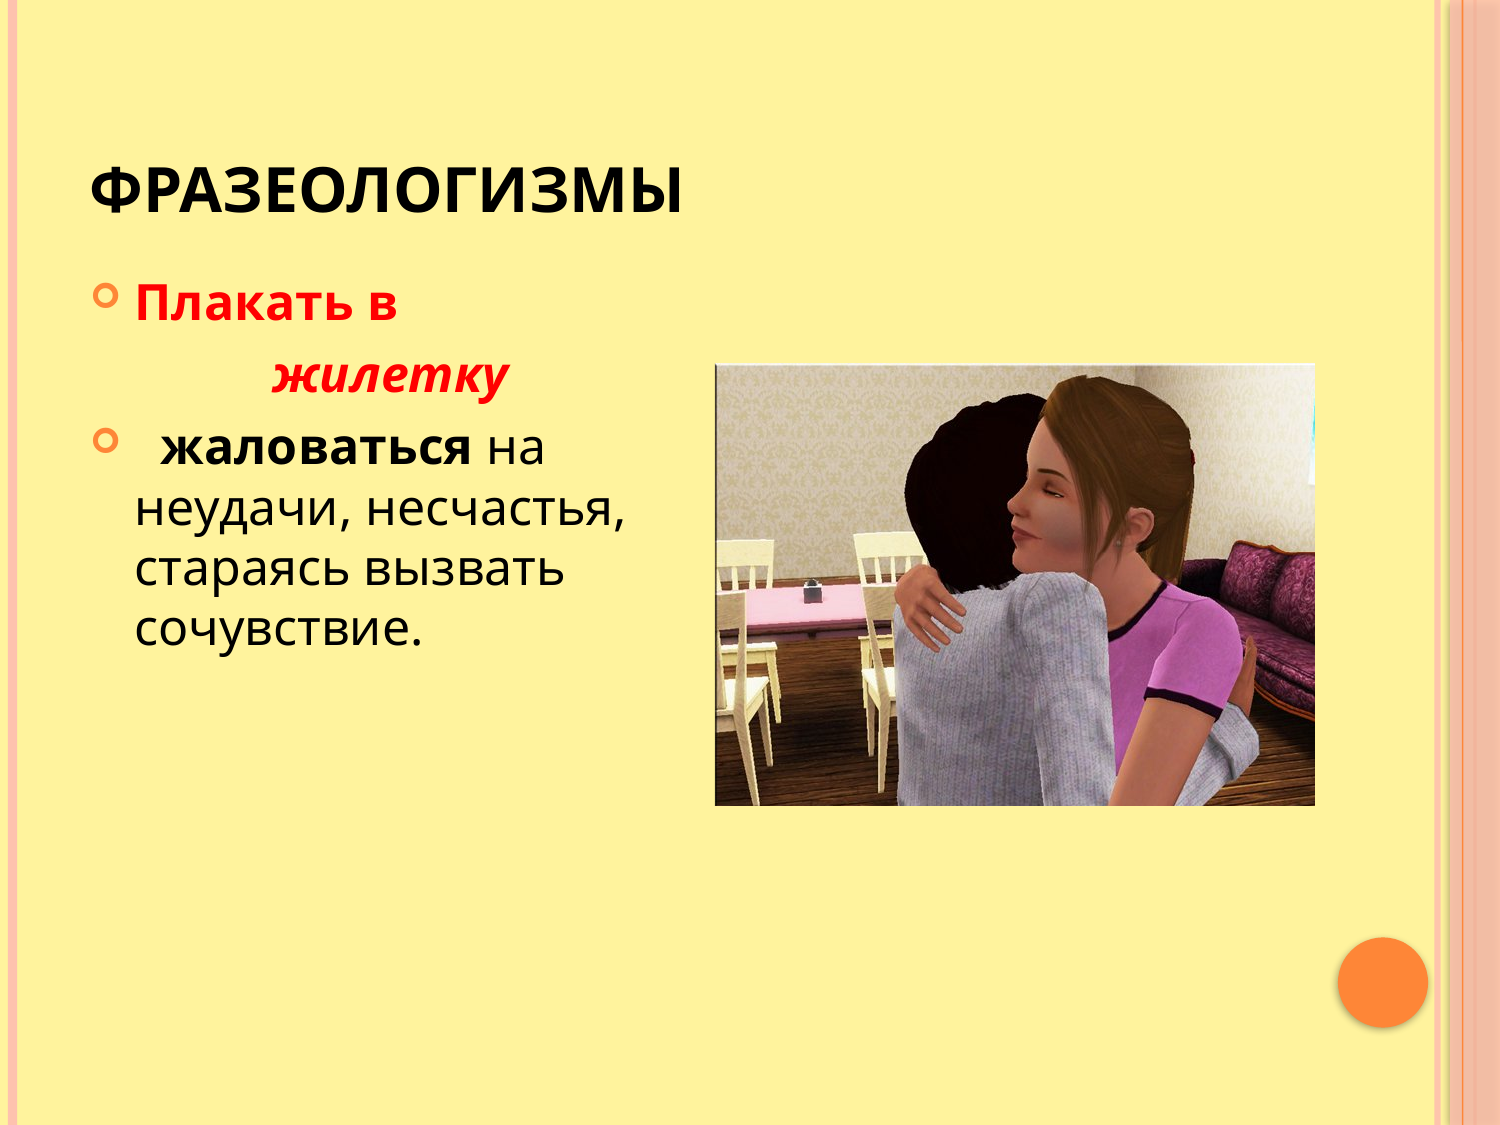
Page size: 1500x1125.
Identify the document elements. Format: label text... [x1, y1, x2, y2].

title Фразеологизмы [75, 45, 1300, 233]
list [714, 362, 1316, 806]
list Плакать в жилетку жаловаться на неудачи, несчастья, стараясь вызвать сочувствие. [74, 262, 676, 1013]
